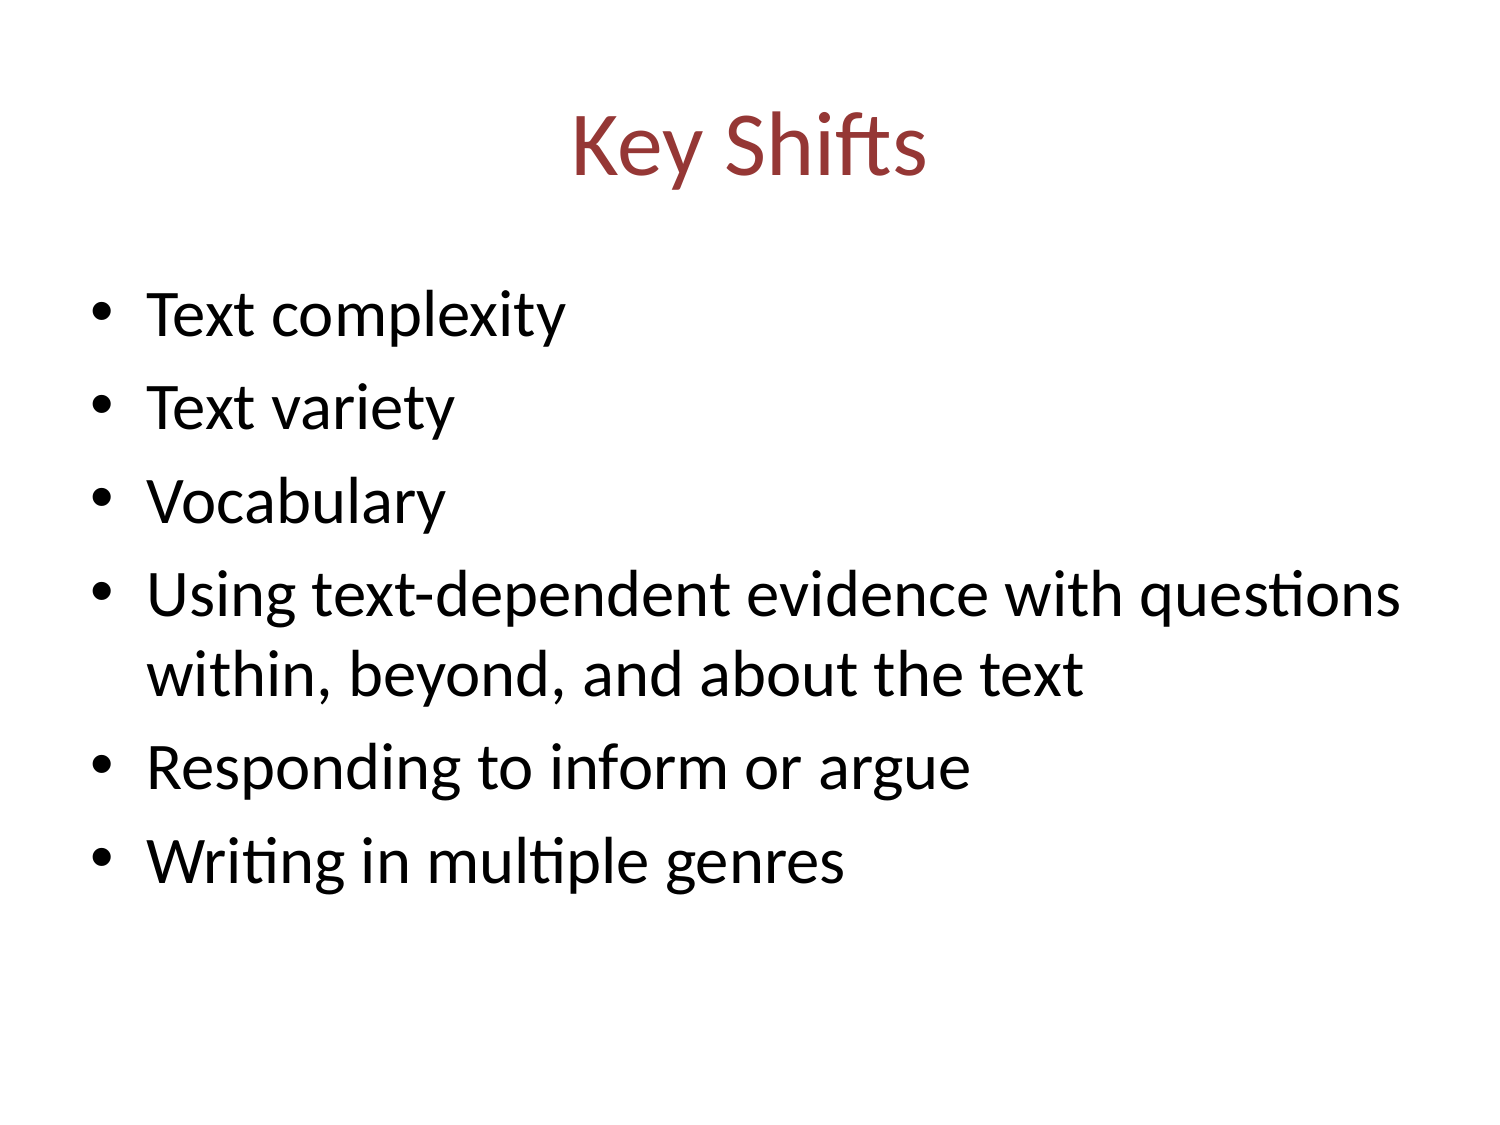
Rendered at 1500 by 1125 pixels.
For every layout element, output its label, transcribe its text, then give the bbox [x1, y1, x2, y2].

title Key Shifts [75, 45, 1425, 233]
list Text complexity Text variety Vocabulary Using text-dependent evidence with questions within, beyond, and about the text Responding to inform or argue Writing in multiple genres [75, 262, 1425, 1005]
